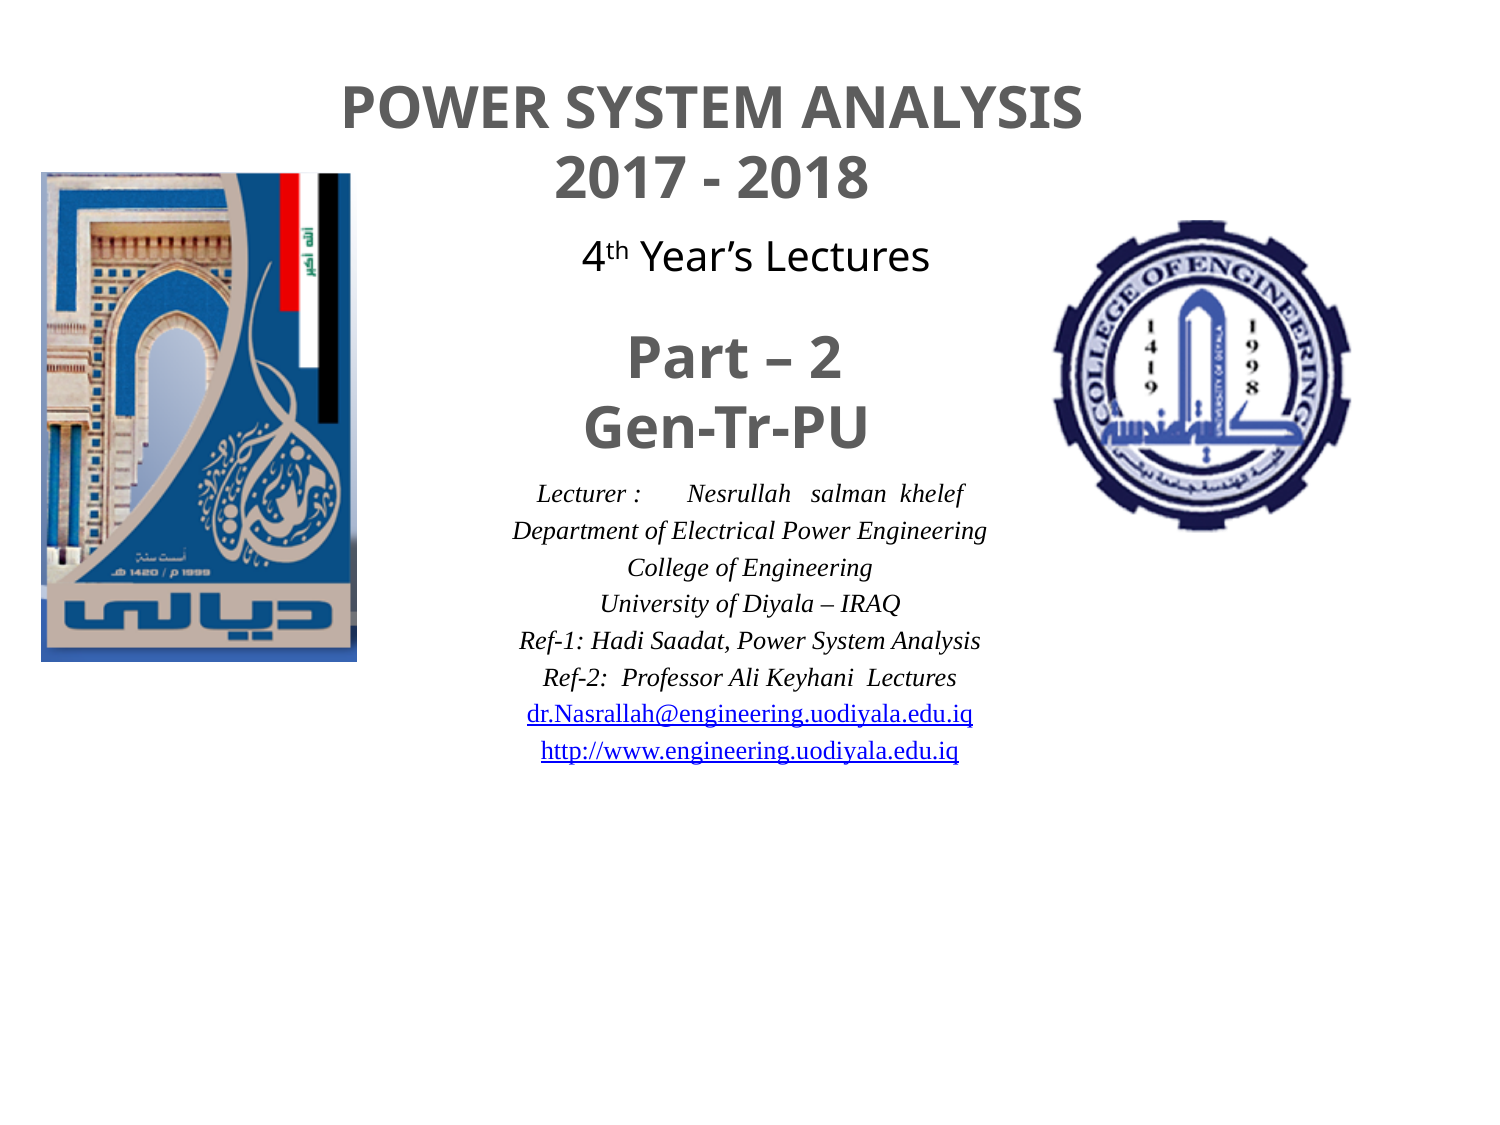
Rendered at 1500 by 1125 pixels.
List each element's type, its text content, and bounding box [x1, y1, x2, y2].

picture [41, 172, 358, 662]
text_box Part – 2 Gen-Tr-PU [480, 292, 973, 488]
text_box 4th Year’s Lectures [503, 222, 1009, 288]
title POWER SYSTEM ANALYSIS 2017 - 2018 [117, 46, 1307, 235]
subtitle Lecturer : Nesrullah salman khelef Department of Electrical Power Engineering College of Engineering University of Diyala – IRAQ Ref-1: Hadi Saadat, Power System Analysis Ref-2: Professor Ali Keyhani Lectures dr.Nasrallah@engineering.uodiyala.edu.iq http://www.engineering.uodiyala.edu.iq [398, 468, 1102, 776]
picture [1042, 210, 1360, 541]
